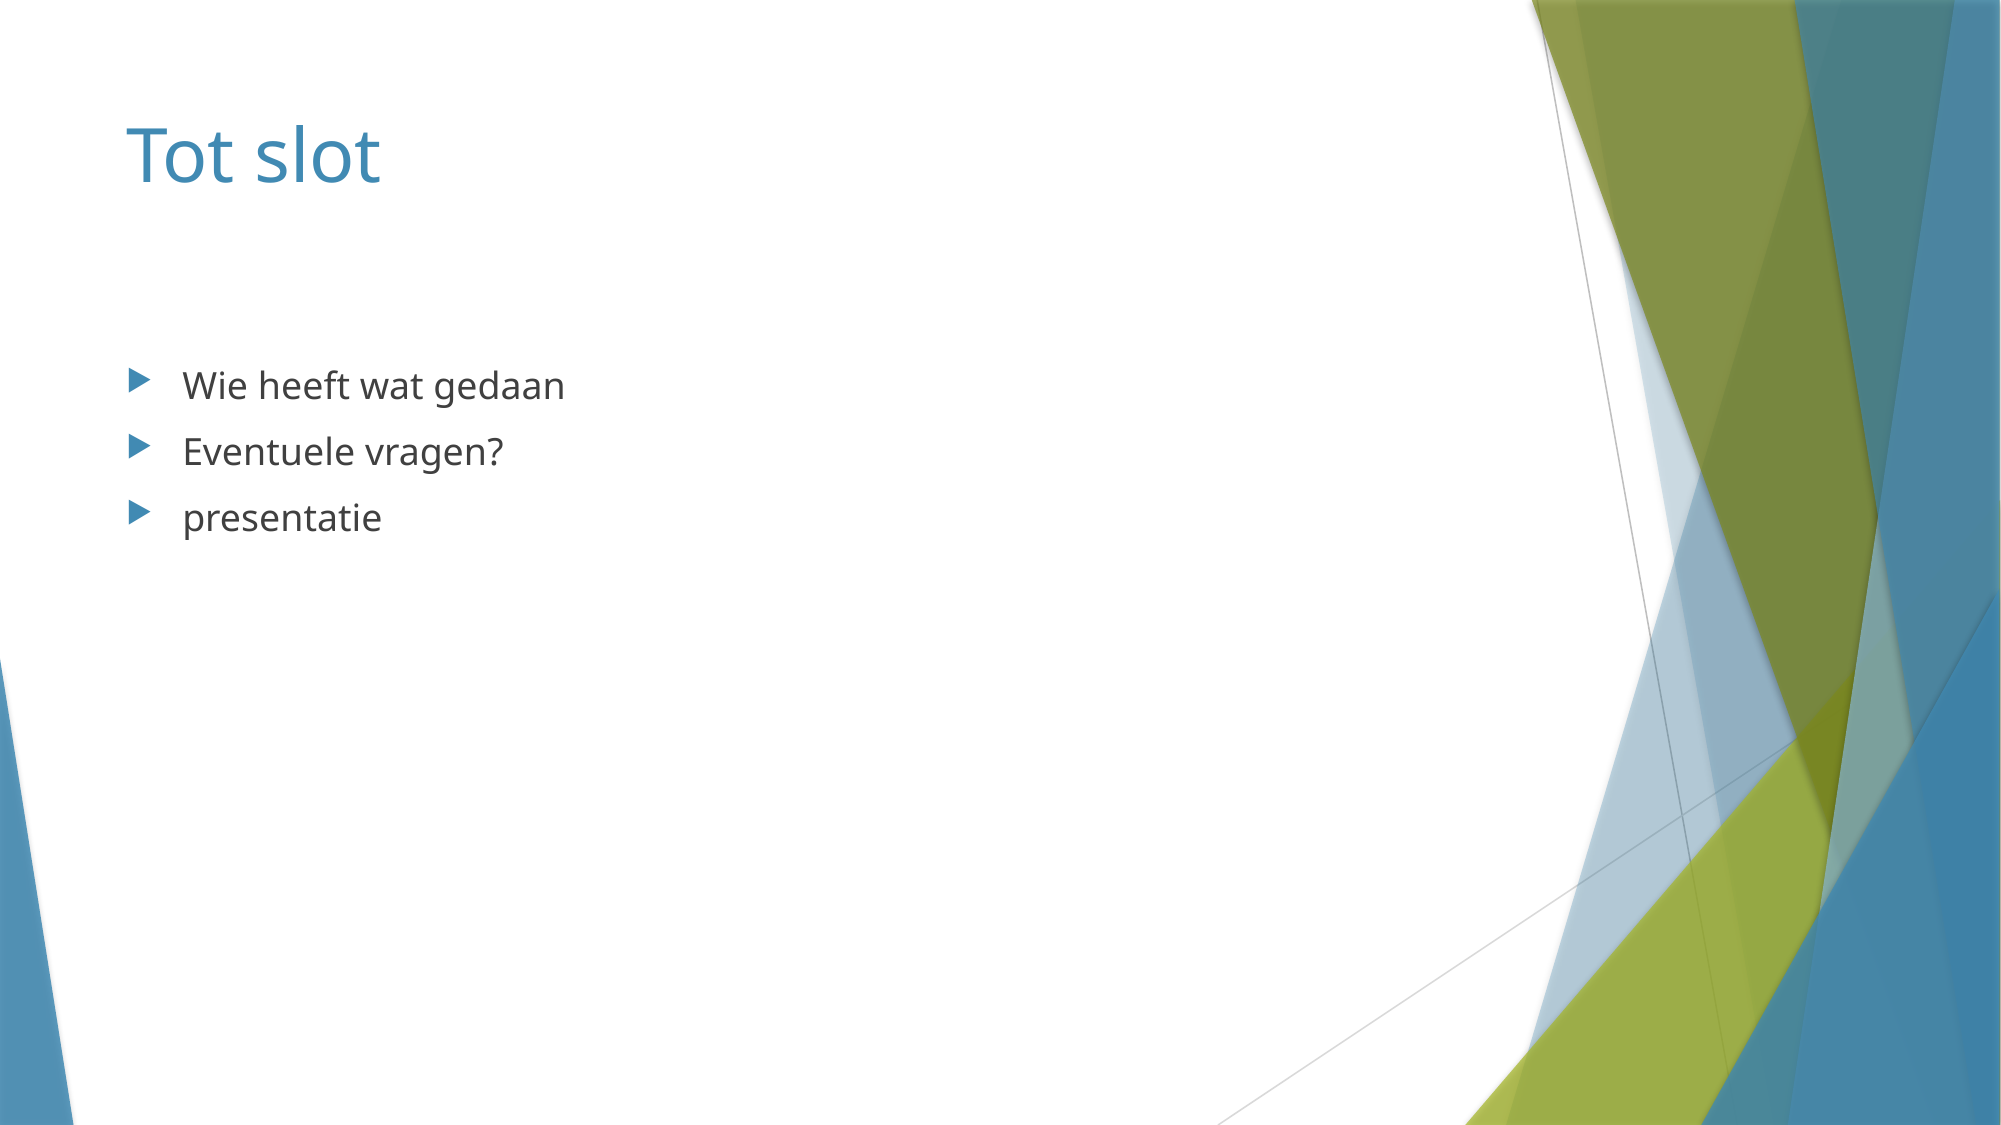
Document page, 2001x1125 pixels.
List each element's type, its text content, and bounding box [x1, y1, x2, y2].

list Wie heeft wat gedaan Eventuele vragen? presentatie [111, 354, 1522, 992]
title Tot slot [111, 99, 1522, 317]
